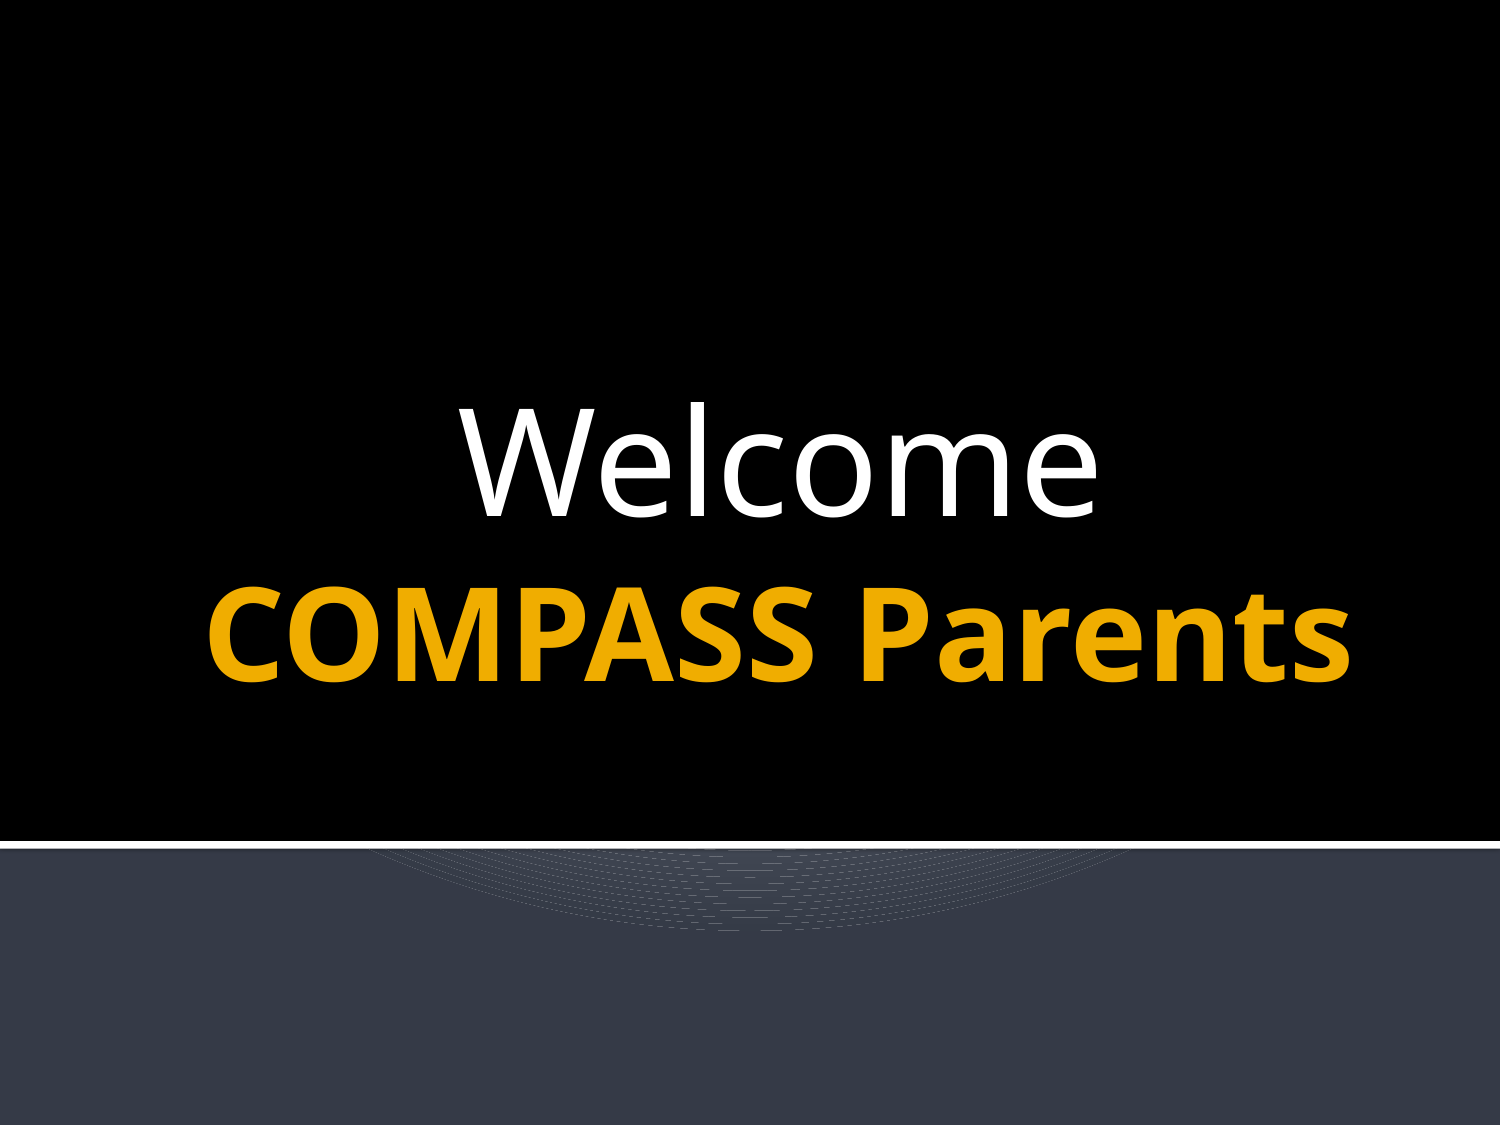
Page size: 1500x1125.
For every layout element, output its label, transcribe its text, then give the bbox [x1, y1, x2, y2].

title COMPASS Parents [112, 550, 1438, 825]
subtitle Welcome [112, 299, 1438, 546]
